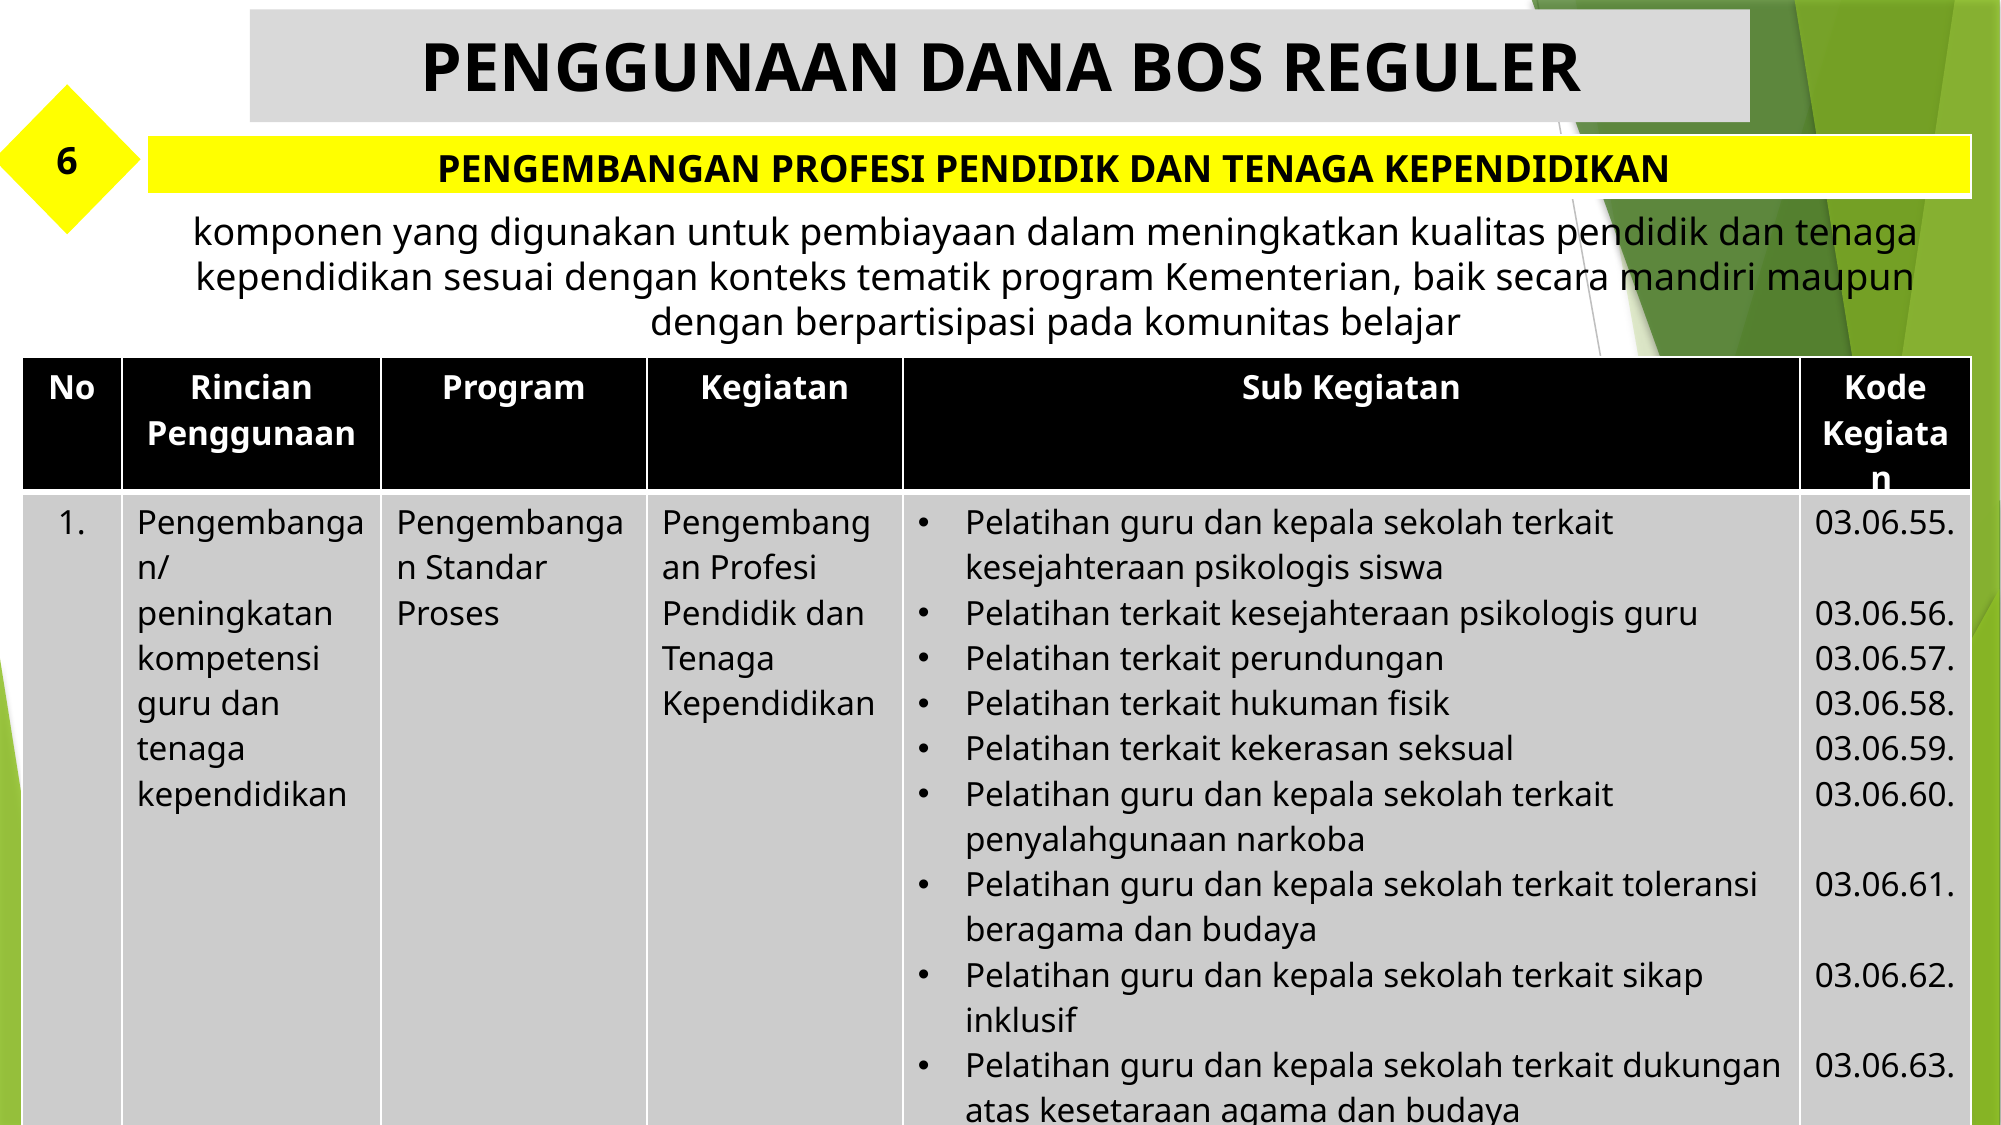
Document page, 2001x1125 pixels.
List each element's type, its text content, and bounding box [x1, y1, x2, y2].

table_cell 1. [23, 495, 121, 1125]
table_header No [23, 358, 121, 489]
table_header Rincian Penggunaan [123, 358, 380, 489]
table_cell Pengembangan Profesi Pendidik dan Tenaga Kependidikan [648, 495, 902, 1125]
table_cell Pelatihan guru dan kepala sekolah terkait kesejahteraan psikologis siswa Pelatihan terkait kesejahteraan psikologis guru Pelatihan terkait perundungan Pelatihan terkait hukuman fisik Pelatihan terkait kekerasan seksual Pelatihan guru dan kepala sekolah terkait penyalahgunaan narkoba Pelatihan guru dan kepala sekolah terkait toleransi beragama dan budaya Pelatihan guru dan kepala sekolah terkait sikap inklusif Pelatihan guru dan kepala sekolah terkait dukungan atas kesetaraan agama dan budaya Pelatihan guru dan kepala sekolah terkait komitmen kebangsaan [904, 495, 1799, 1125]
table_header Sub Kegiatan [904, 358, 1799, 489]
text_box komponen yang digunakan untuk pembiayaan dalam meningkatkan kualitas pendidik dan tenaga kependidikan sesuai dengan konteks tematik program Kementerian, baik secara mandiri maupun dengan berpartisipasi pada komunitas belajar [140, 200, 1972, 351]
text_box PENGGUNAAN DANA BOS REGULER [252, 17, 1750, 113]
table_header Program [382, 358, 646, 489]
text_box 6 [0, 82, 142, 236]
table_cell Pengembangan/peningkatan kompetensi guru dan tenaga kependidikan [123, 495, 380, 1125]
table_header PENGEMBANGAN PROFESI PENDIDIK DAN TENAGA KEPENDIDIKAN [148, 136, 1970, 193]
text_box [248, 8, 1751, 124]
table_cell 03.06.55. 03.06.56. 03.06.57. 03.06.58. 03.06.59. 03.06.60. 03.06.61. 03.06.62. 03.06.63. 03.06.64. [1801, 495, 1970, 1125]
table_cell Pengembangan Standar Proses [382, 495, 646, 1125]
table_header Kode Kegiatan [1801, 358, 1970, 489]
table_header Kegiatan [648, 358, 902, 489]
